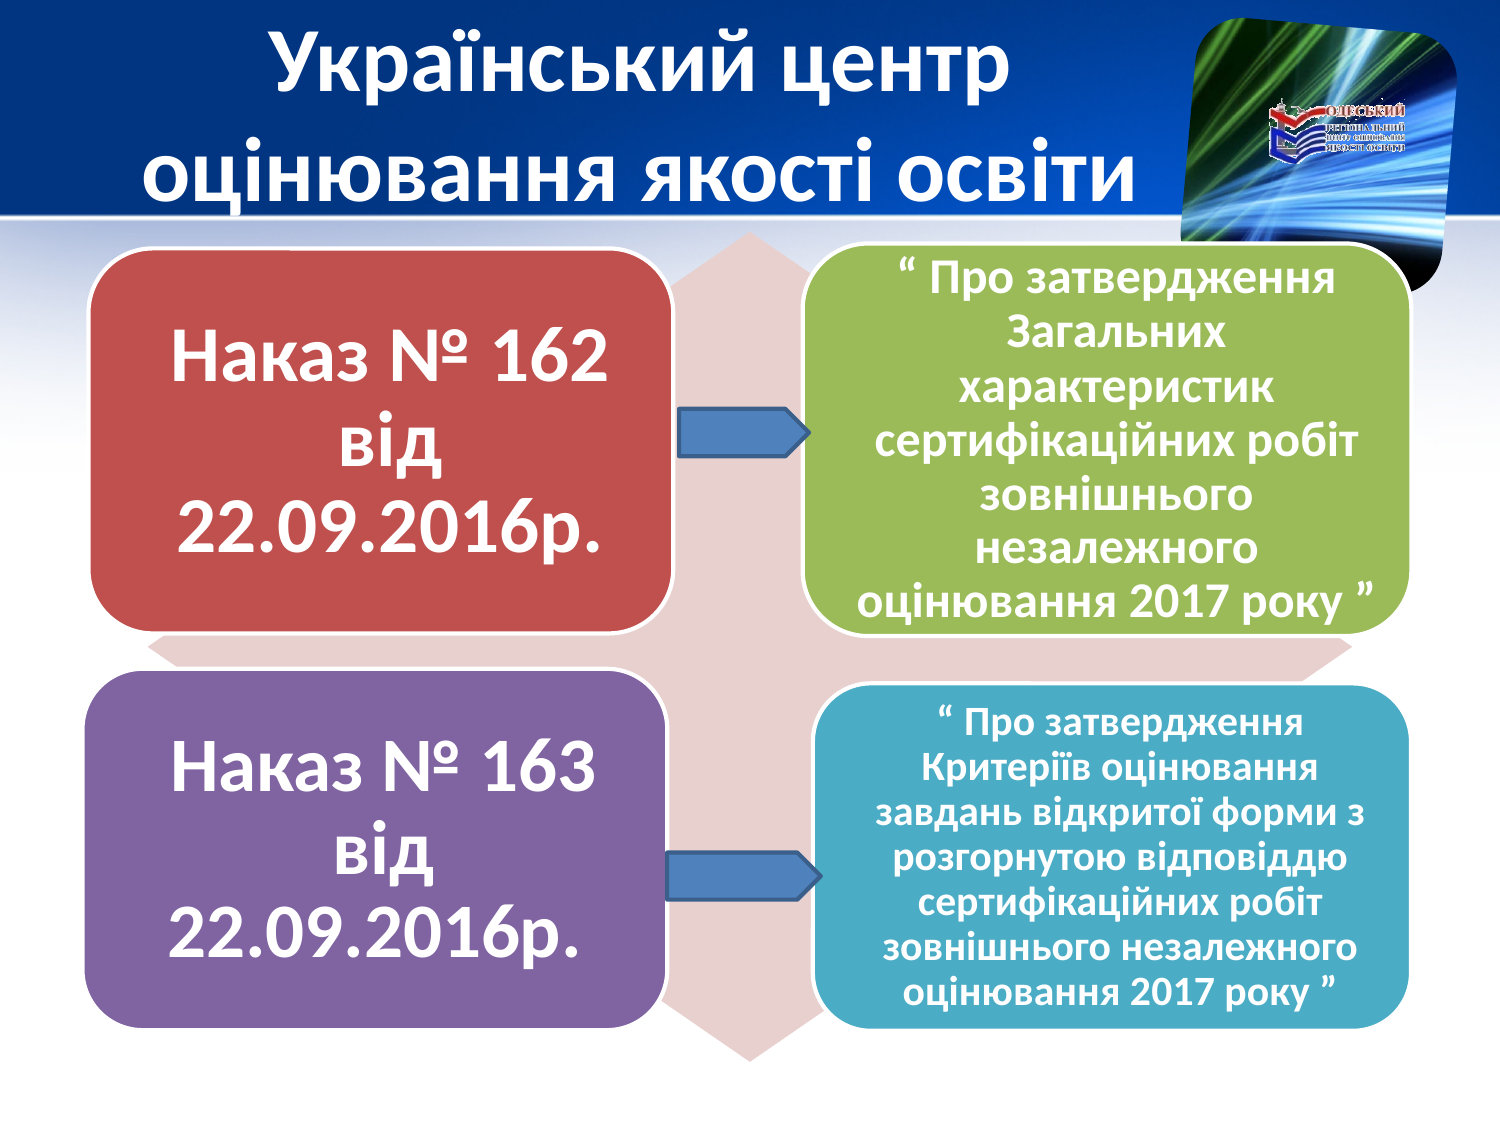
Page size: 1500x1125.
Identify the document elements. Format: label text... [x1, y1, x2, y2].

title Український центр оцінювання якості освіти [23, 0, 1258, 220]
picture [0, 0, 1500, 1125]
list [58, 231, 1419, 1063]
